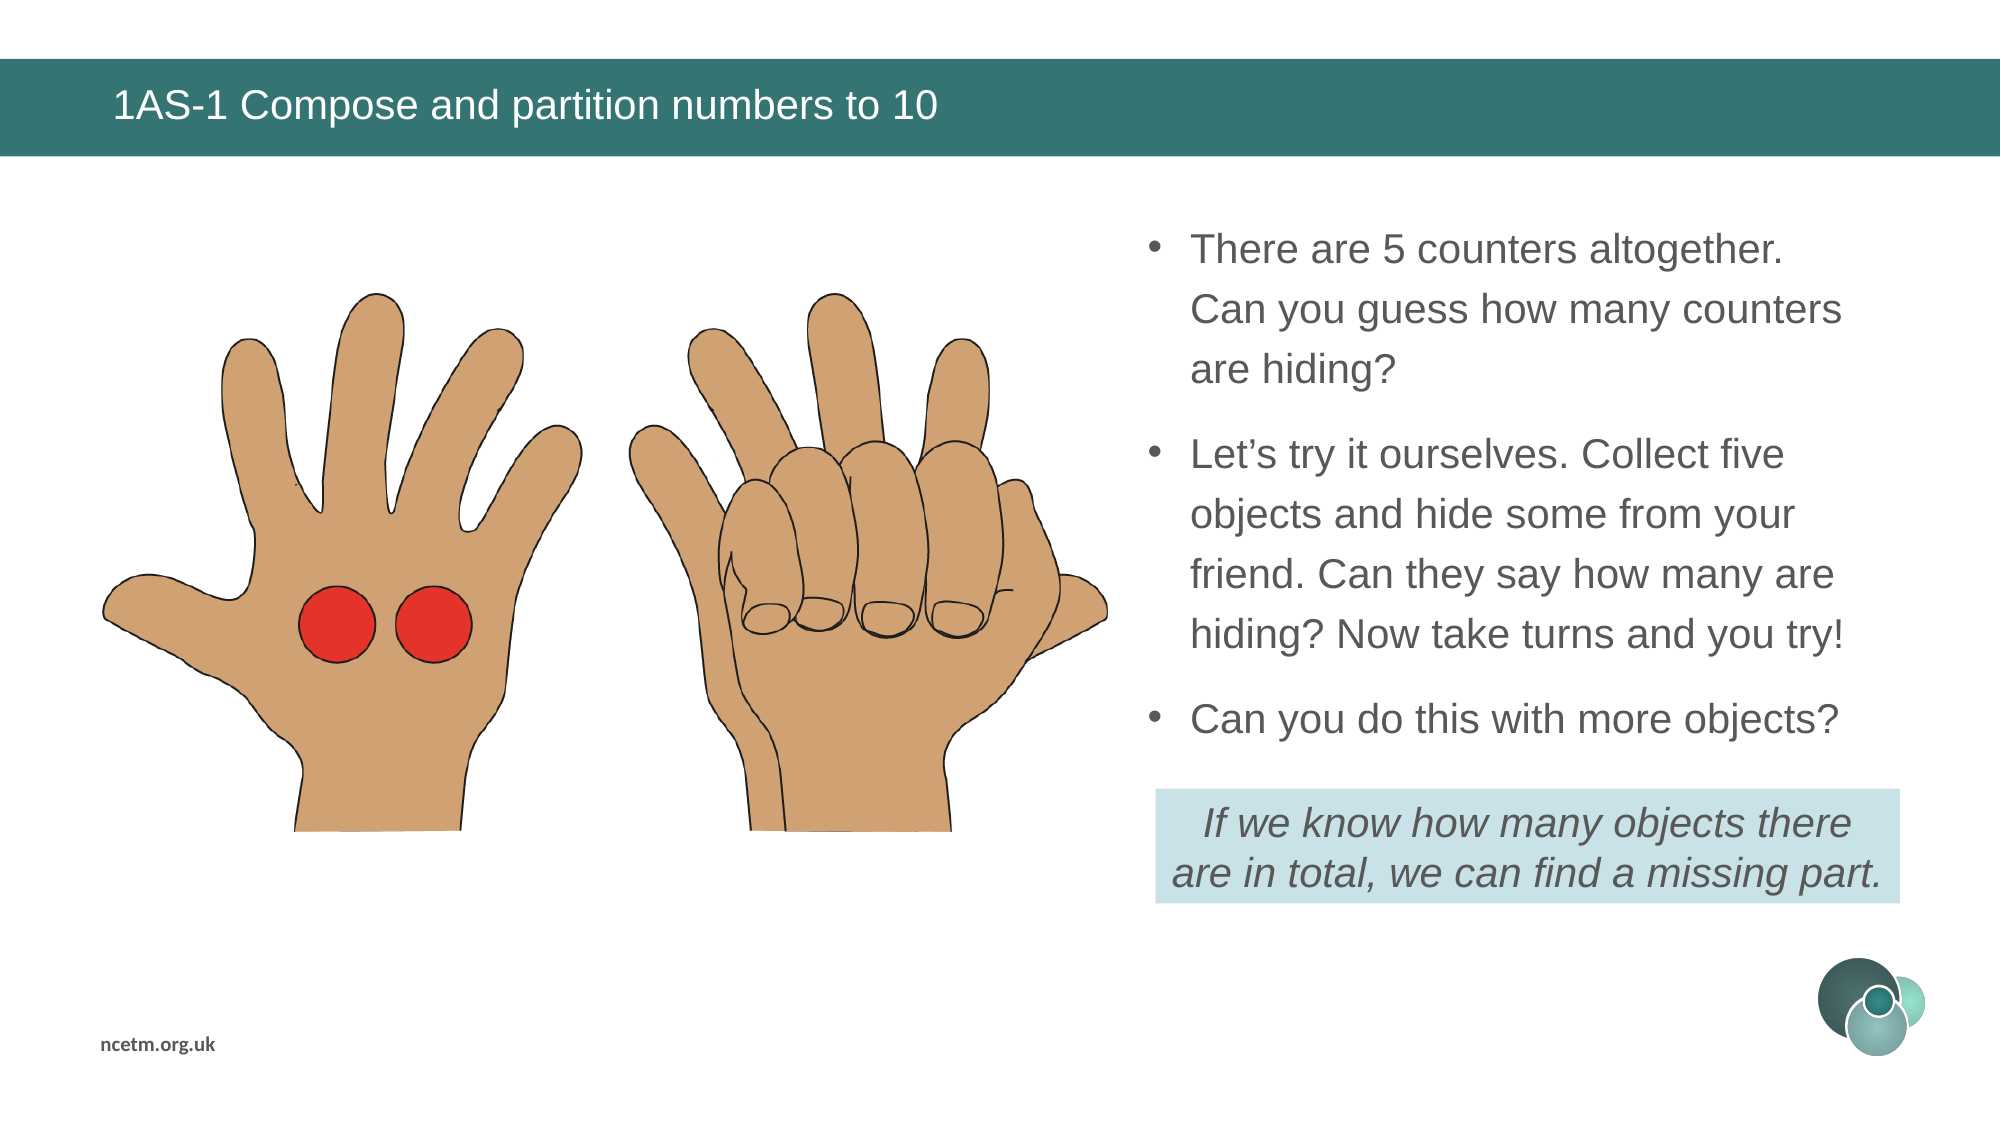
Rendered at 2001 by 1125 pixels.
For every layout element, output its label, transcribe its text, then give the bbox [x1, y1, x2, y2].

picture [617, 293, 1108, 832]
picture [102, 293, 606, 832]
text_box There are 5 counters altogether. Can you guess how many counters are hiding? Let’s try it ourselves. Collect five objects and hide some from your friend. Can they say how many are hiding? Now take turns and you try! Can you do this with more objects? [1133, 204, 1878, 819]
text_box If we know how many objects there are in total, we can find a missing part. [1155, 788, 1900, 904]
title 1AS-1 Compose and partition numbers to 10 [97, 76, 1945, 147]
picture [1818, 958, 1925, 1056]
